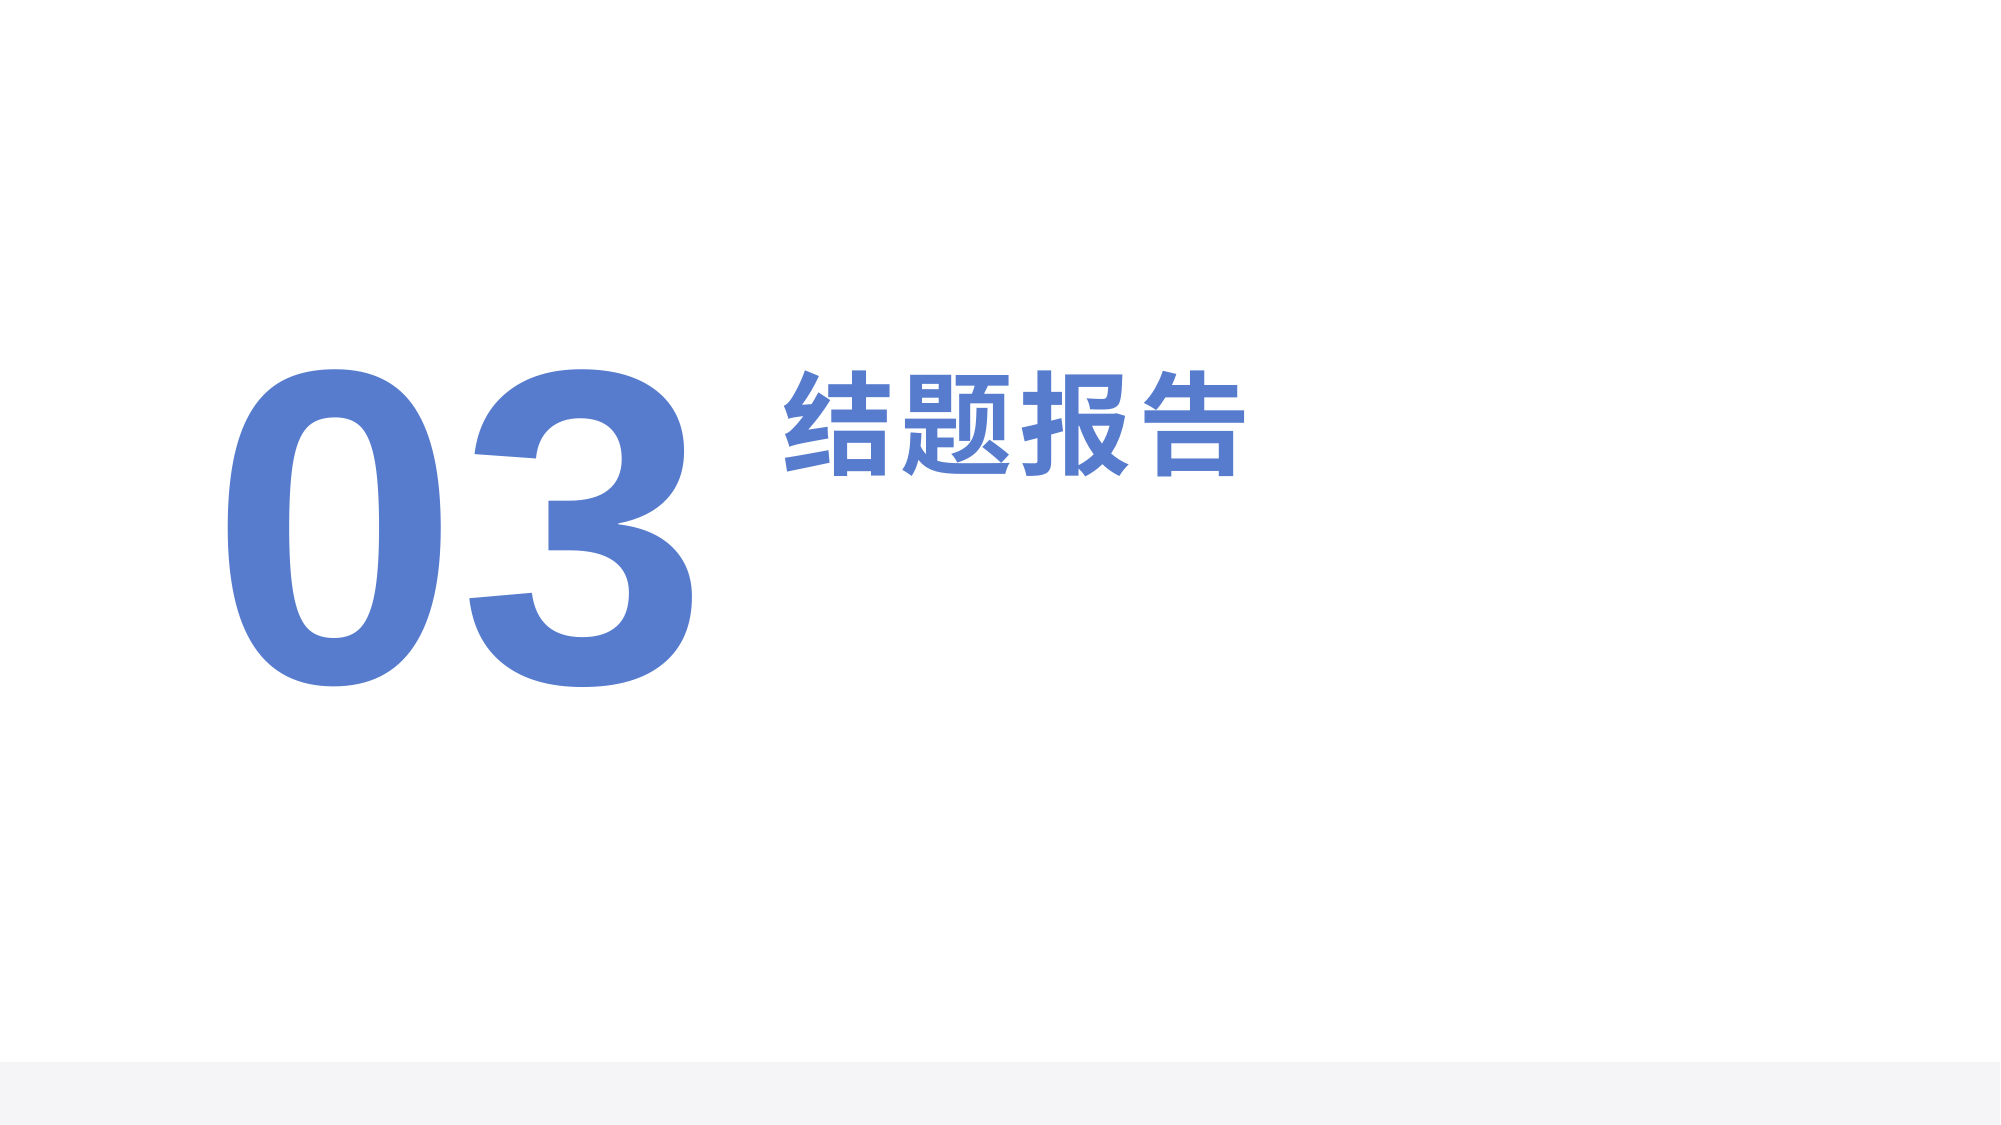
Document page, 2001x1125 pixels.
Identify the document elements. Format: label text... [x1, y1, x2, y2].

title 结题报告 [767, 337, 1792, 490]
text_box 03 [185, 217, 735, 789]
